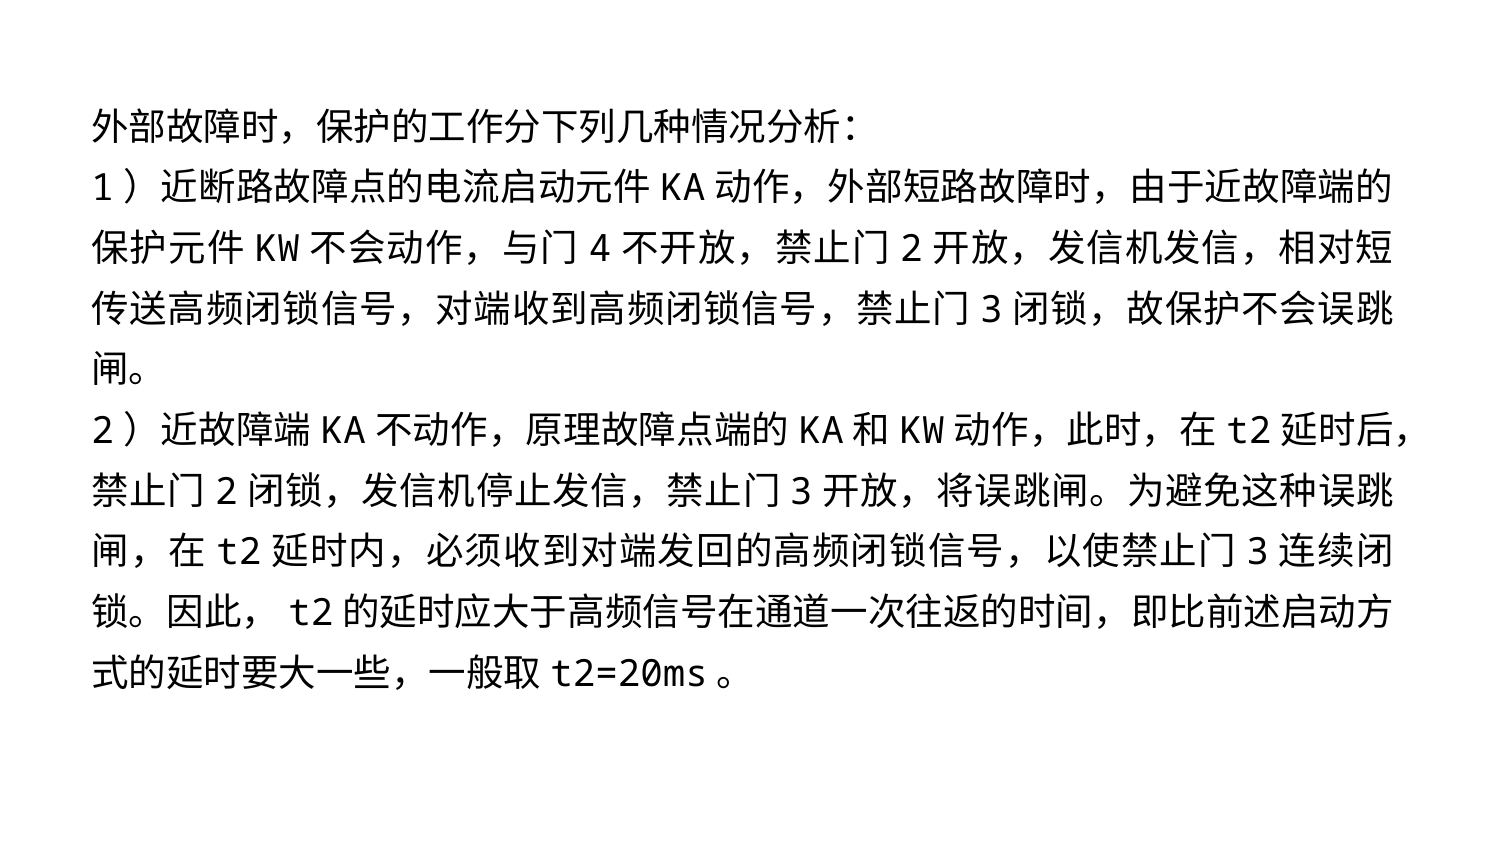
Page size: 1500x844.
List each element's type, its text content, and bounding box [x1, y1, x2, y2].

text_box 外部故障时，保护的工作分下列几种情况分析： 1）近断路故障点的电流启动元件KA动作，外部短路故障时，由于近故障端的保护元件KW不会动作，与门4不开放，禁止门2开放，发信机发信，相对短传送高频闭锁信号，对端收到高频闭锁信号，禁止门3闭锁，故保护不会误跳闸。 2）近故障端KA不动作，原理故障点端的KA和KW动作，此时，在t2延时后，禁止门2闭锁，发信机停止发信，禁止门3开放，将误跳闸。为避免这种误跳闸，在t2延时内，必须收到对端发回的高频闭锁信号，以使禁止门3连续闭锁。因此，t2的延时应大于高频信号在通道一次往返的时间，即比前述启动方式的延时要大一些，一般取t2=20ms。 [76, 79, 1409, 702]
